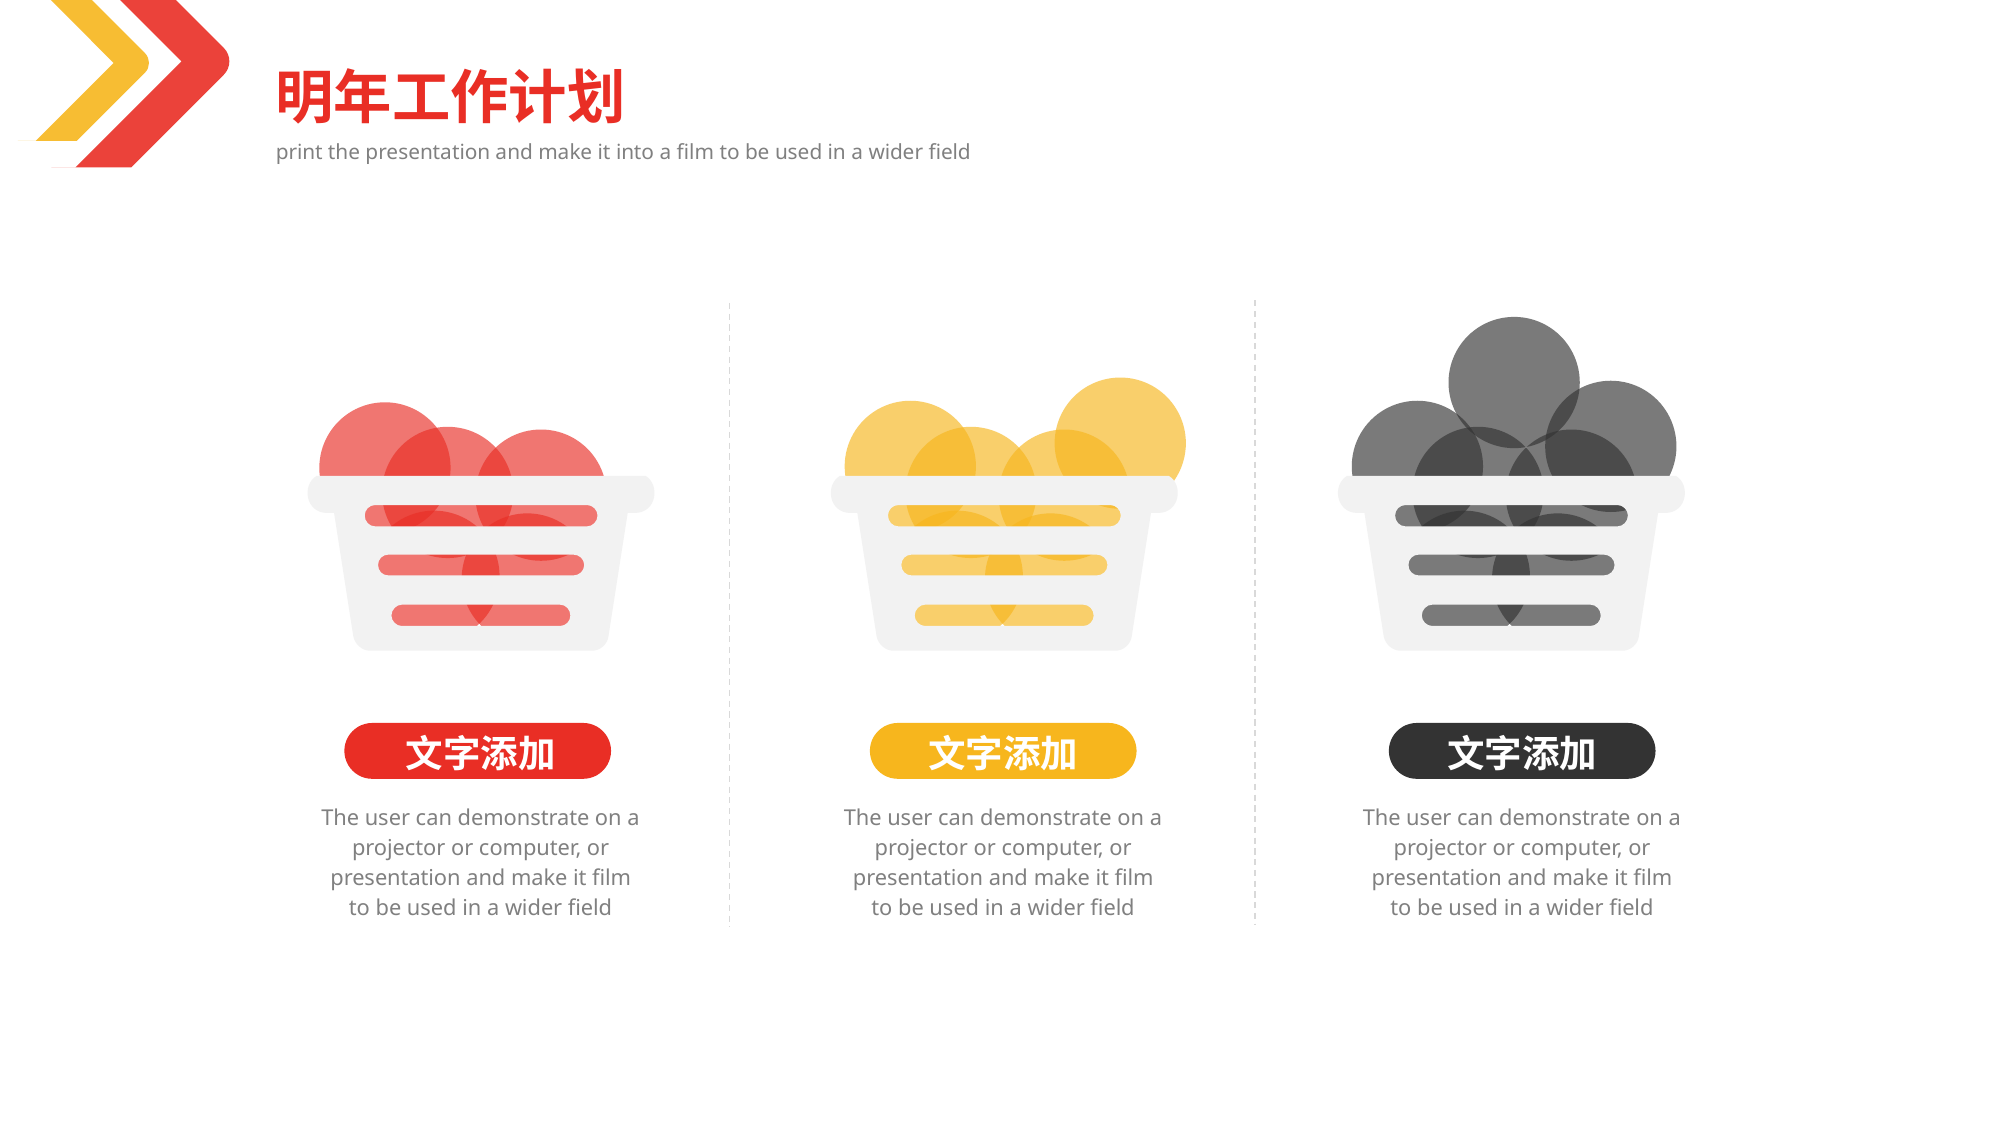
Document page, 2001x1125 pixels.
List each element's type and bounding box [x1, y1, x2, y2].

text_box [828, 722, 1179, 929]
text_box [1347, 722, 1698, 929]
text_box [0, 0, 1169, 193]
text_box [301, 300, 1691, 927]
text_box [305, 722, 656, 929]
